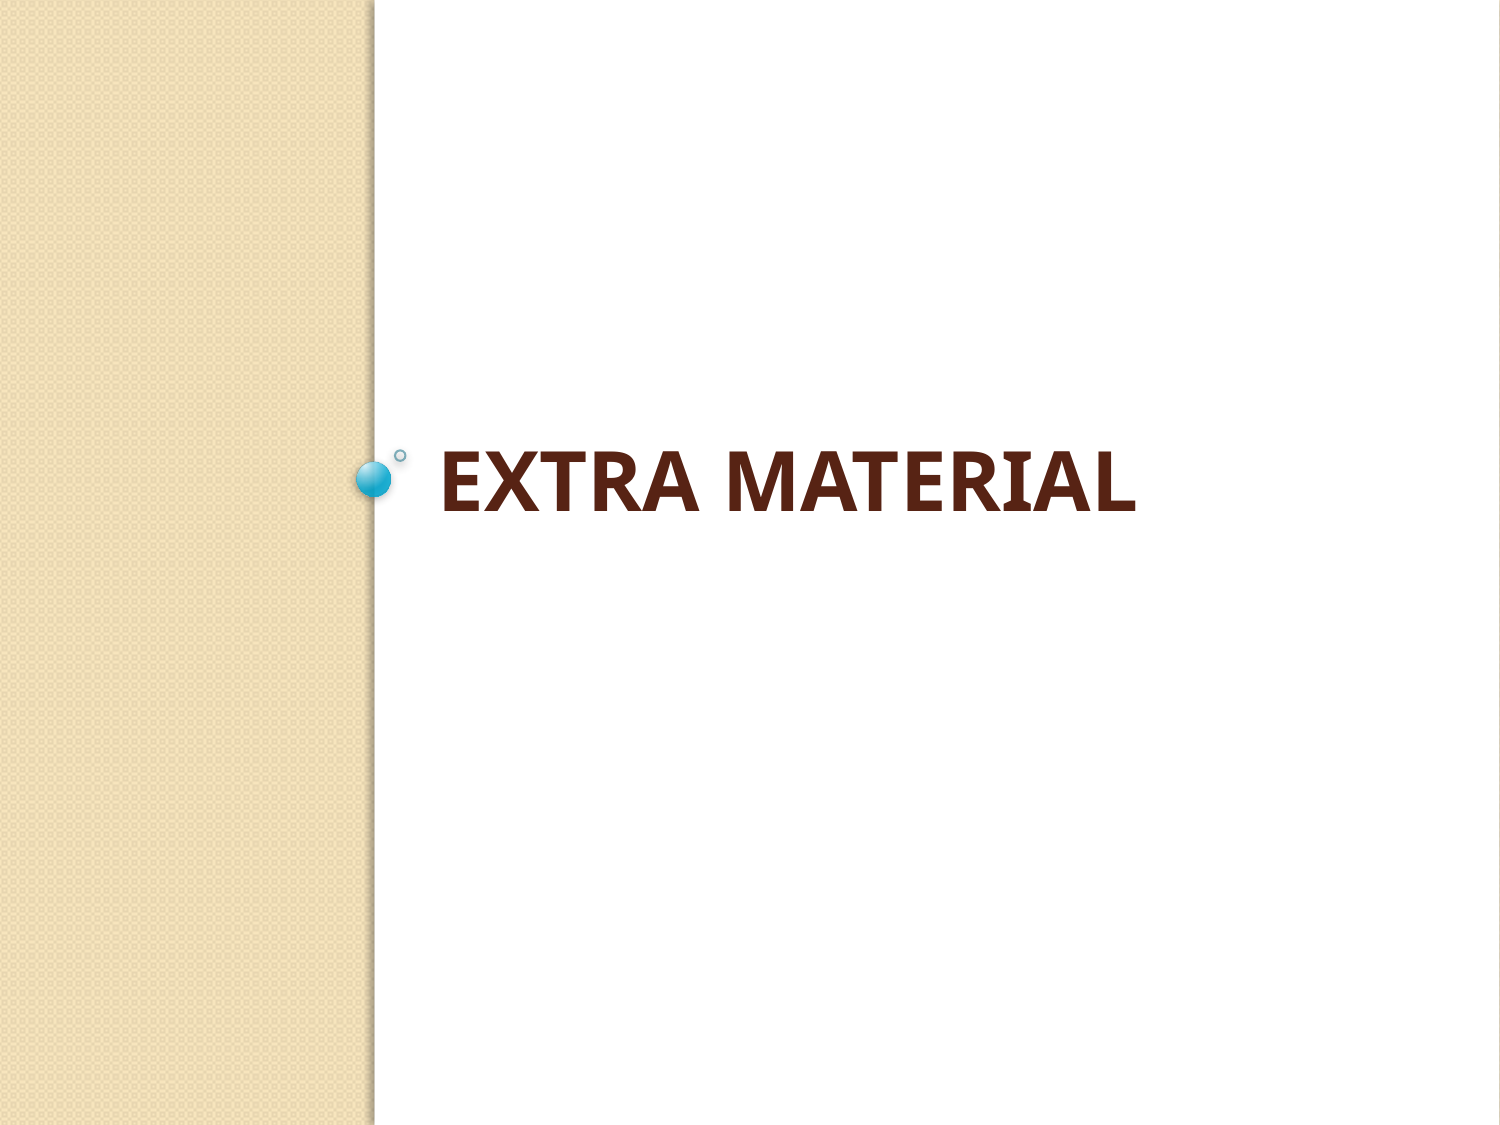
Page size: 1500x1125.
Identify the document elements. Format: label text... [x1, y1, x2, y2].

title Extra material [422, 426, 1473, 802]
